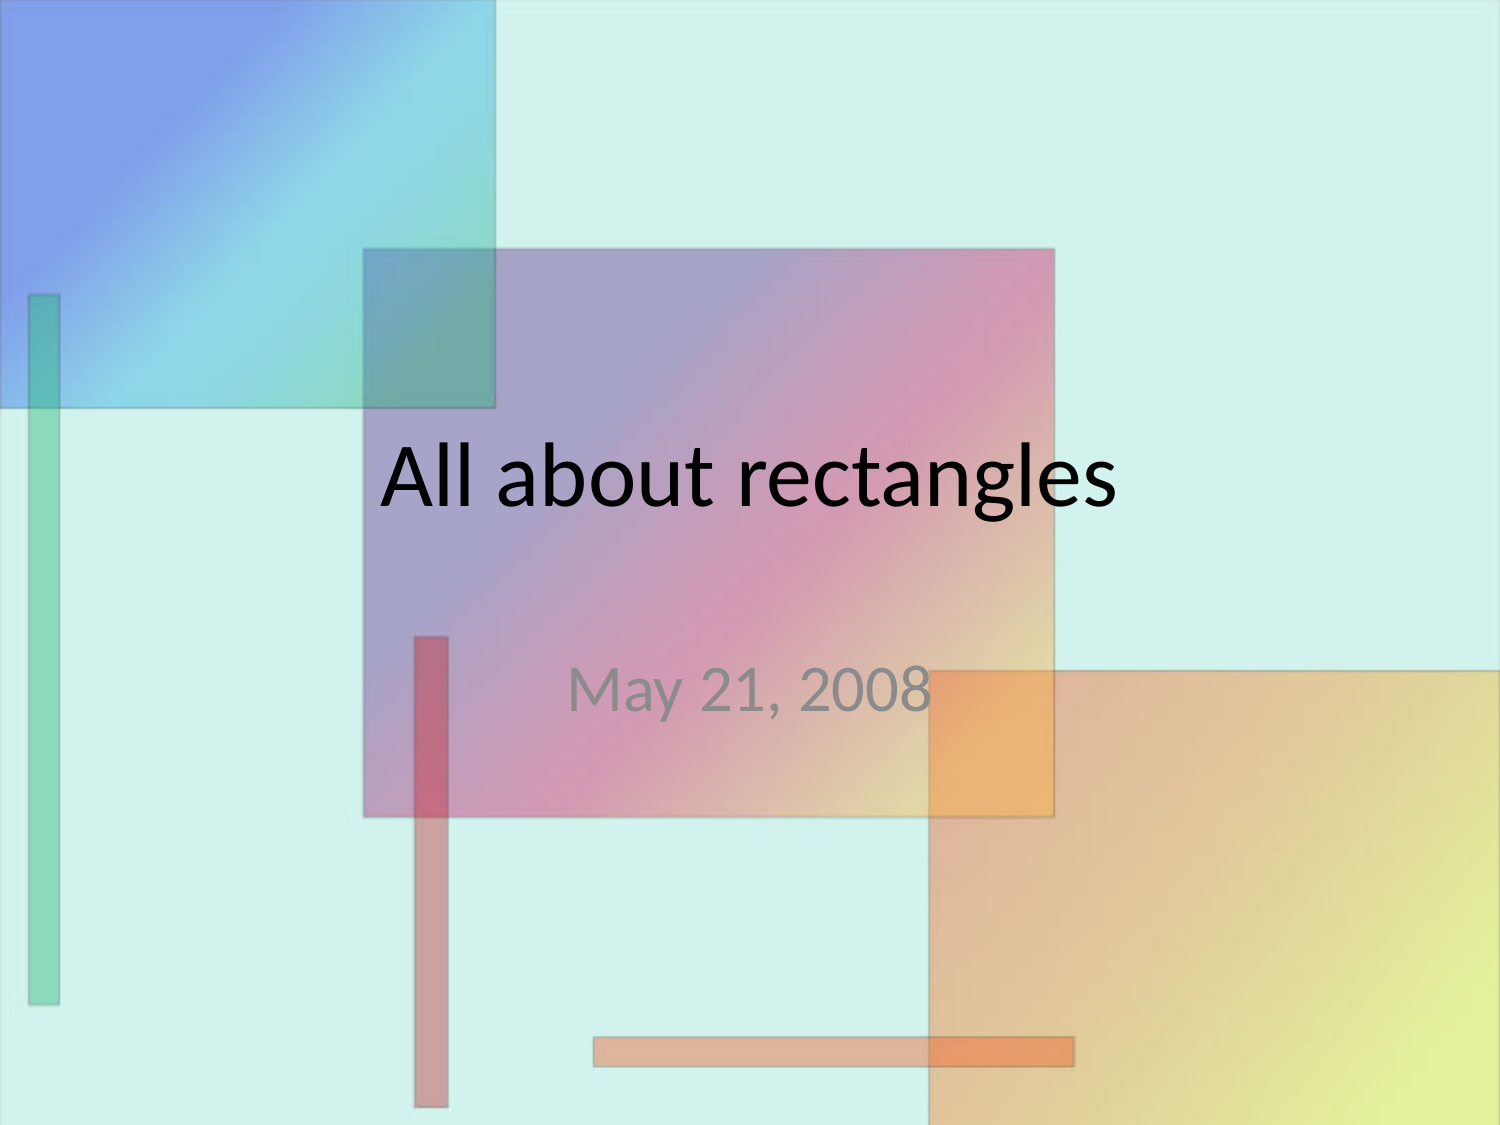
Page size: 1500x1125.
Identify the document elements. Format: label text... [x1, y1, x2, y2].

title All about rectangles [112, 349, 1388, 591]
picture [0, 0, 1500, 1125]
subtitle May 21, 2008 [225, 637, 1275, 925]
